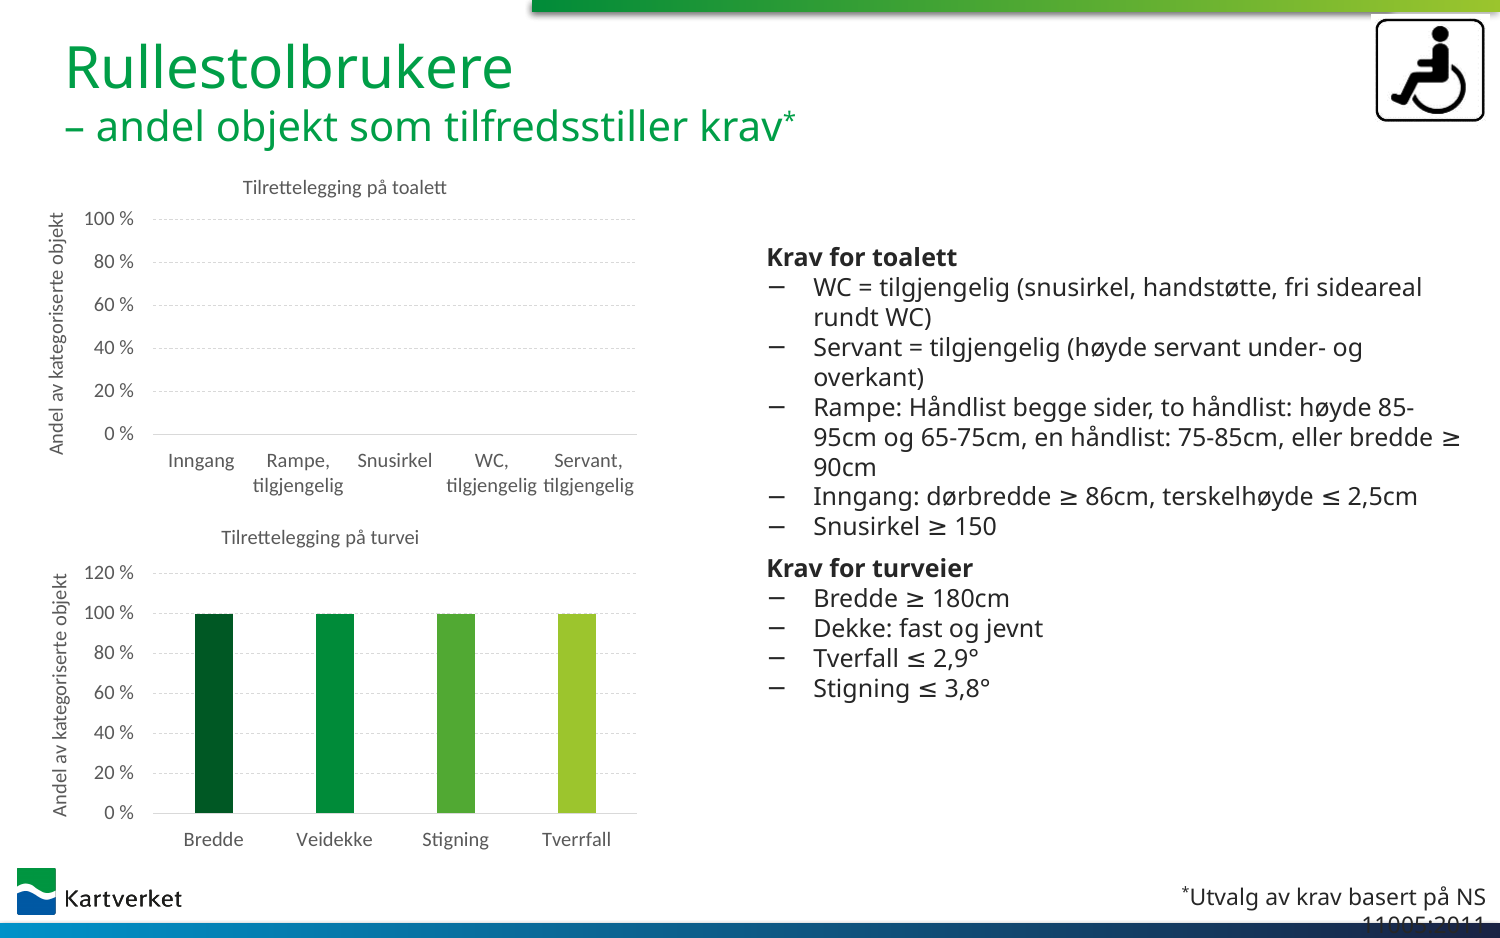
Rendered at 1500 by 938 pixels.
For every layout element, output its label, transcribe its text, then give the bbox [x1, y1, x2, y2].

picture [1371, 13, 1491, 127]
text_box Krav for turveier Bredde ≥ 180cm Dekke: fast og jevnt Tverfall ≤ 2,9° Stigning ≤ 3,8° [751, 545, 1483, 710]
picture [41, 166, 650, 505]
text_box Krav for toalett WC = tilgjengelig (snusirkel, handstøtte, fri sideareal rundt WC) Servant = tilgjengelig (høyde servant under- og overkant) Rampe: Håndlist begge sider, to håndlist: høyde 85-95cm og 65-75cm, en håndlist: 75-85cm, eller bredde ≥ 90cm Inngang: dørbredde ≥ 86cm, terskelhøyde ≤ 2,5cm Snusirkel ≥ 150 [751, 234, 1483, 545]
text_box *Utvalg av krav basert på NS 11005:2011 [1068, 873, 1500, 938]
text_box Rullestolbrukere – andel objekt som tilfredsstiller krav* [49, 14, 1431, 158]
picture [41, 520, 650, 859]
